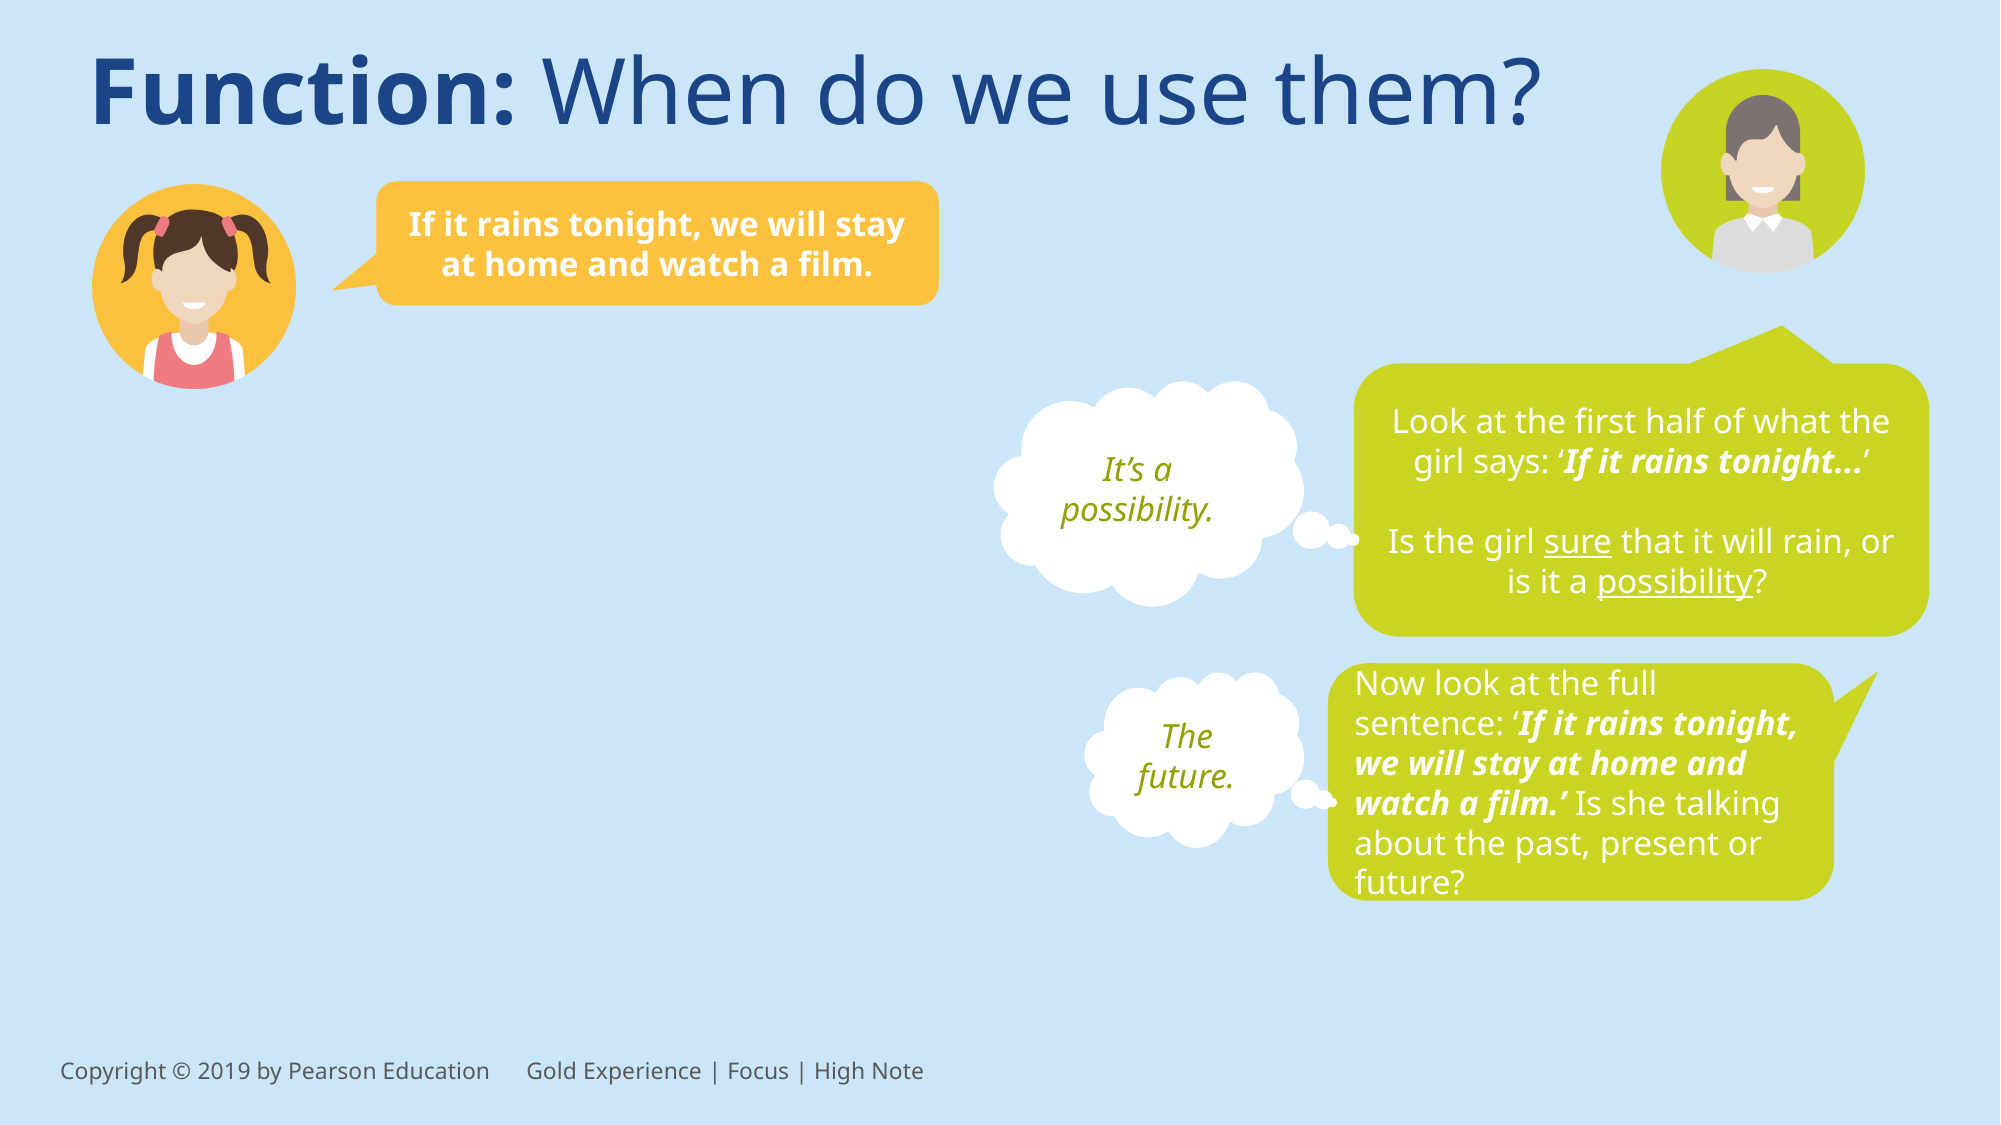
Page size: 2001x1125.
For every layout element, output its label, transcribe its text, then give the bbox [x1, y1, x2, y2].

text_box The future. [1084, 672, 1337, 848]
footer Copyright © 2019 by Pearson Education Gold Experience | Focus | High Note [45, 1040, 1084, 1101]
title Function: When do we use them? [73, 37, 1840, 253]
picture [91, 184, 296, 389]
text_box It’s a possibility. [993, 381, 1360, 607]
picture [1661, 69, 1865, 274]
text_box Look at the first half of what the girl says: ‘If it rains tonight...’ Is the girl sure that it will rain, or is it a possibility? [1351, 323, 1932, 639]
text_box If it rains tonight, we will stay at home and watch a film. [329, 179, 941, 308]
text_box Now look at the full sentence: ‘If it rains tonight, we will stay at home and watch a film.’ Is she talking about the past, present or future? [1325, 661, 1881, 903]
